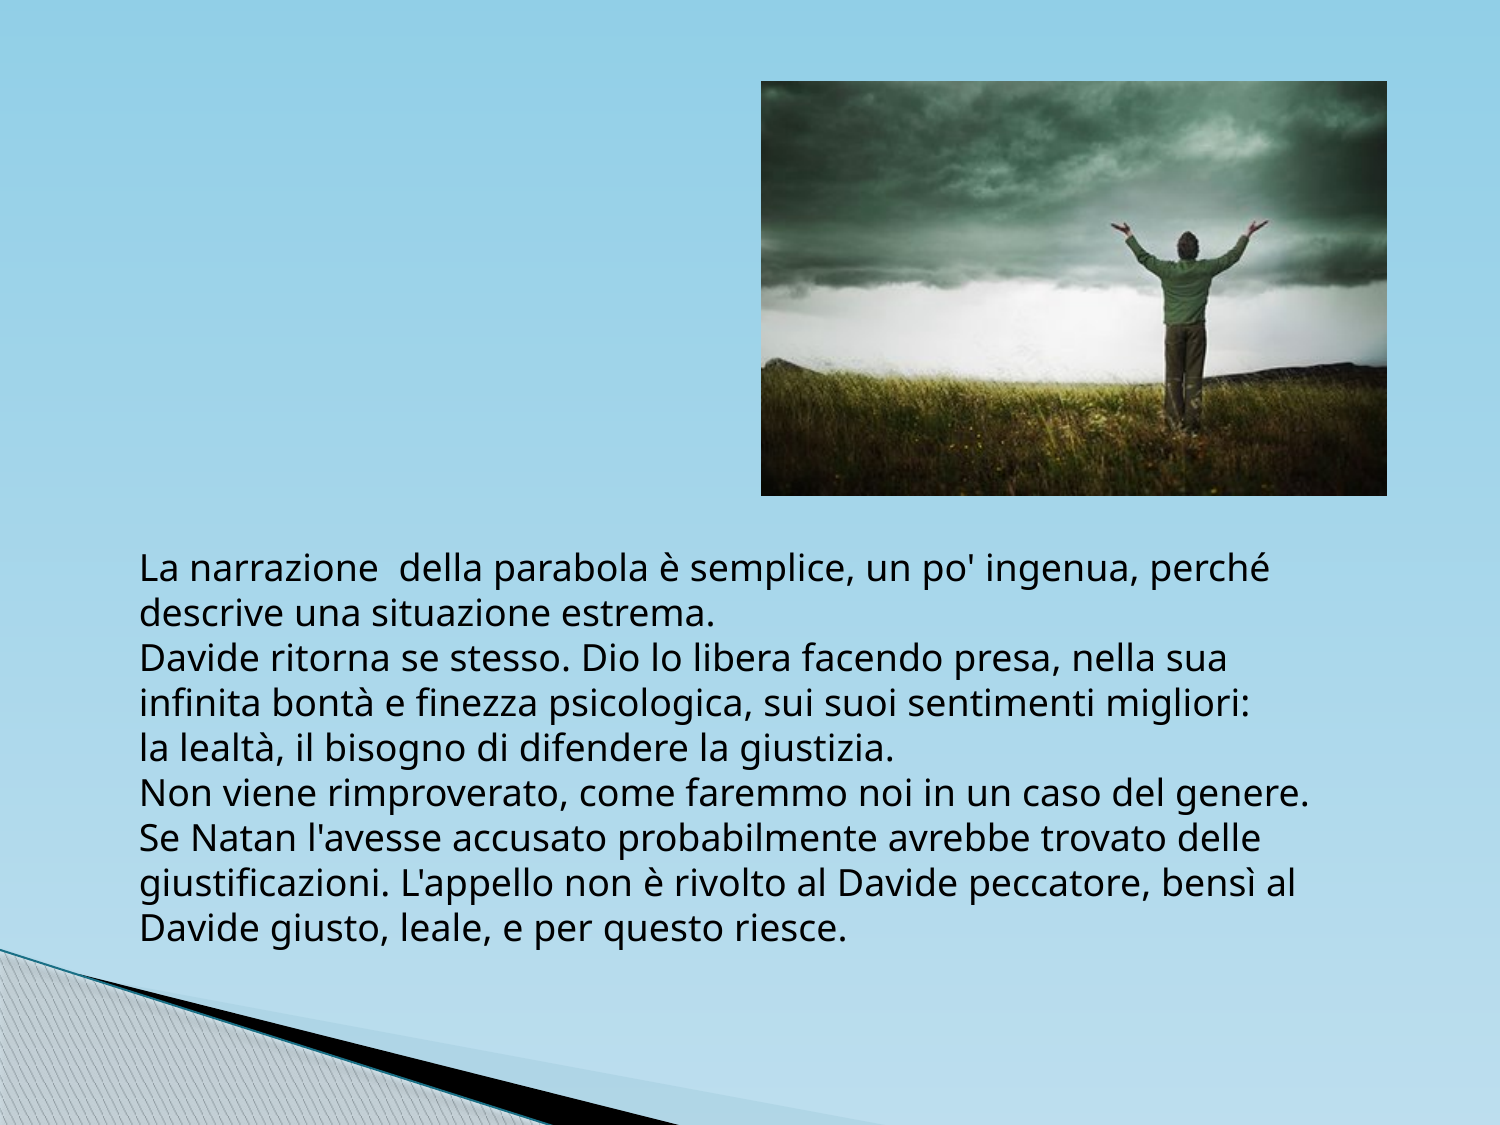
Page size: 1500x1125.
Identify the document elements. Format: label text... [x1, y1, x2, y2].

picture [761, 81, 1387, 497]
text_box La narrazione della parabola è semplice, un po' ingenua, perché descrive una situazione estrema. Davide ritorna se stesso. Dio lo libera facendo presa, nella sua infinita bontà e finezza psicologica, sui suoi sentimenti migliori: la lealtà, il bisogno di difendere la giustizia. Non viene rimproverato, come faremmo noi in un caso del genere. Se Natan l'avesse accusato probabilmente avrebbe trovato delle giustificazioni. L'appello non è rivolto al Davide peccatore, bensì al Davide giusto, leale, e per questo riesce. [123, 491, 1343, 957]
